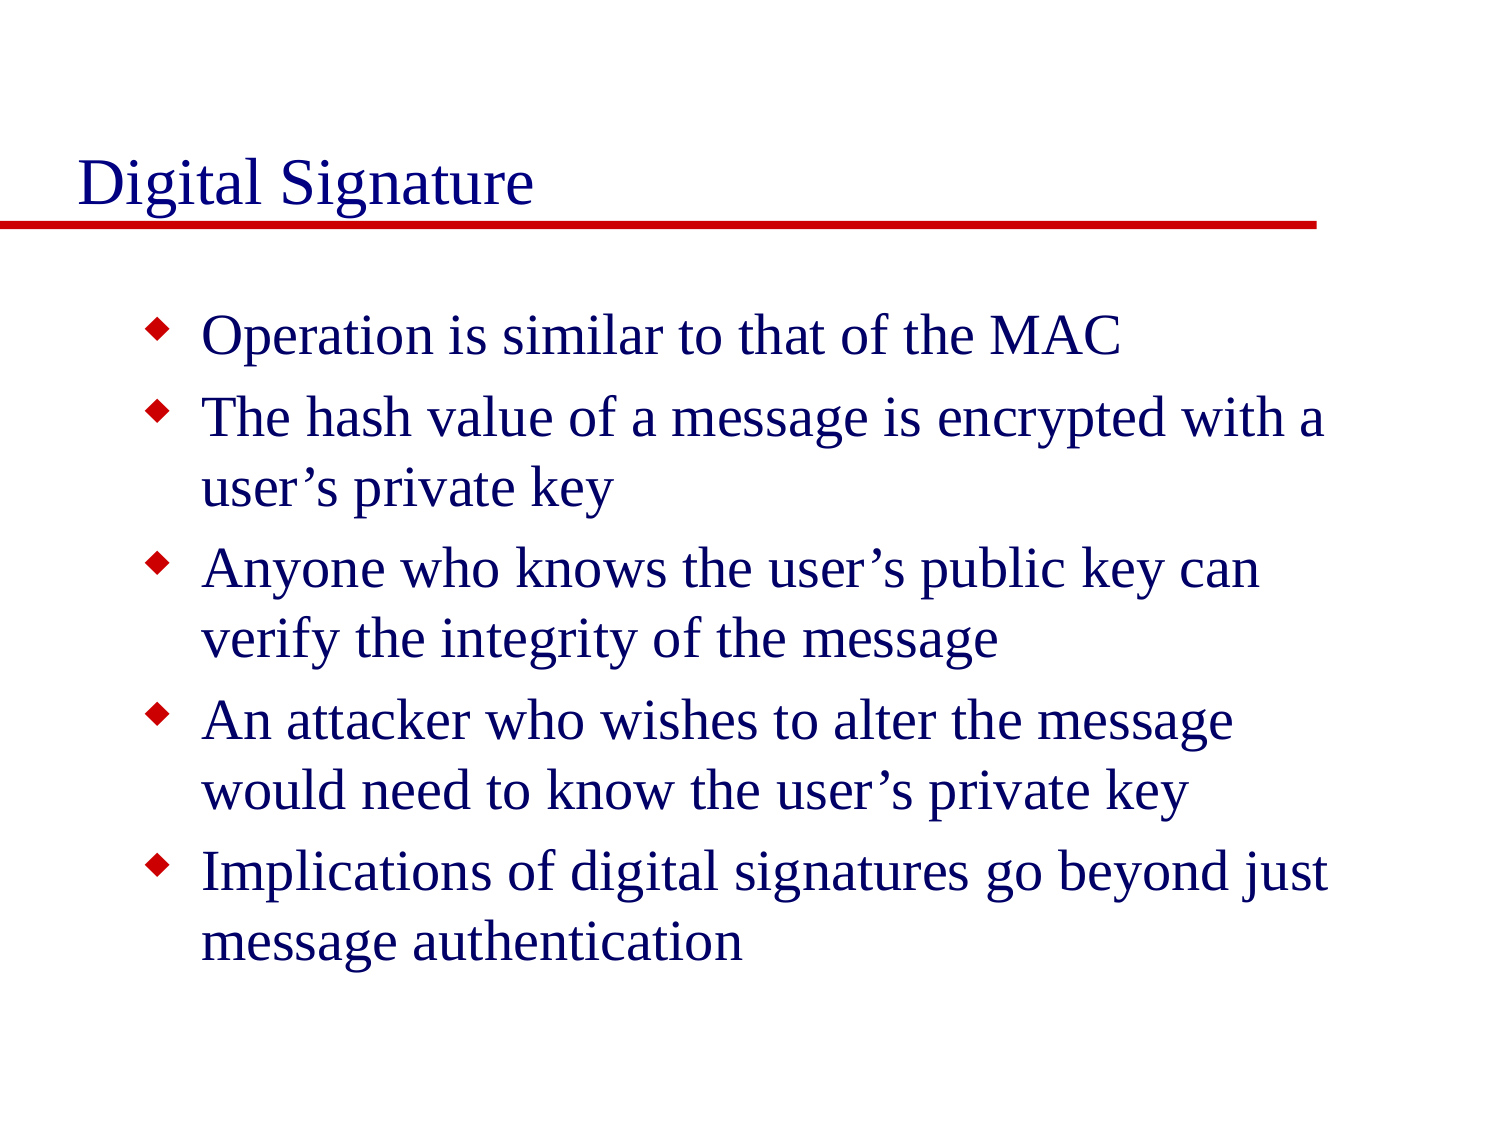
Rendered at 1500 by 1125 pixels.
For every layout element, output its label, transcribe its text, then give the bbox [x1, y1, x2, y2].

list Operation is similar to that of the MAC The hash value of a message is encrypted with a user’s private key Anyone who knows the user’s public key can verify the integrity of the message An attacker who wishes to alter the message would need to know the user’s private key Implications of digital signatures go beyond just message authentication [129, 288, 1373, 1038]
title Digital Signature [62, 43, 1338, 226]
